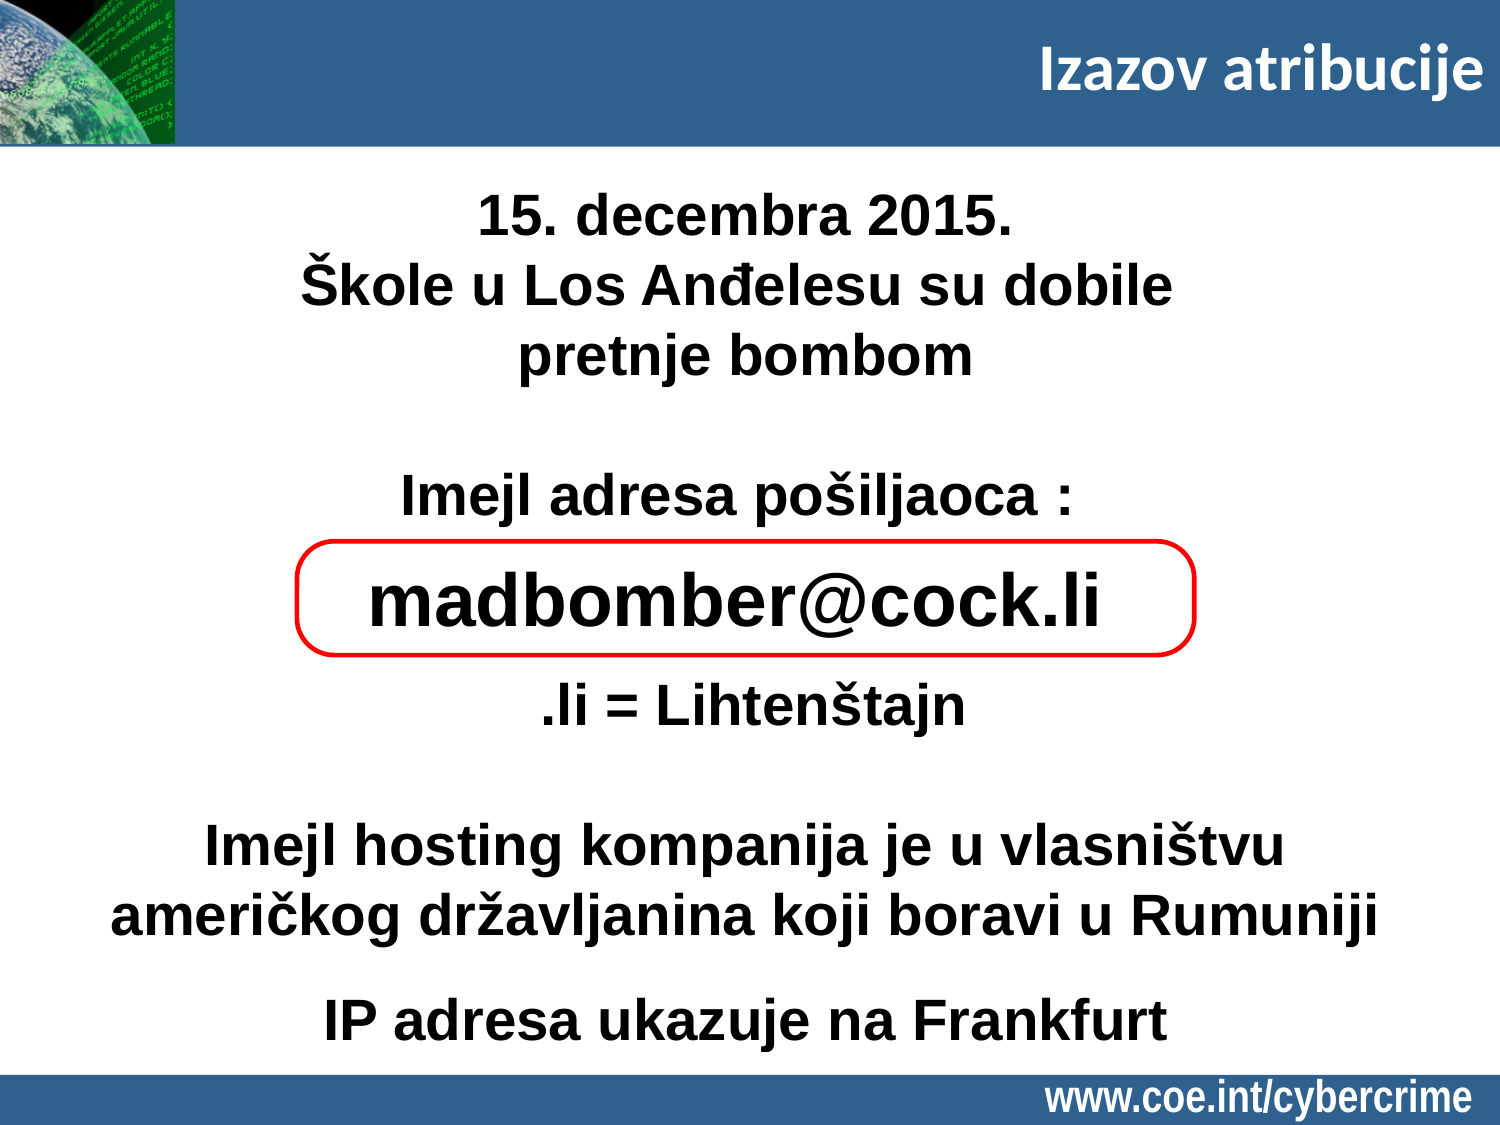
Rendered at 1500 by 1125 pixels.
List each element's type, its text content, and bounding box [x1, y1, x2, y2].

picture [0, 0, 175, 144]
text_box Izazov atribucije [177, 0, 1500, 149]
text_box 15. decembra 2015. Škole u Los Anđelesu su dobile pretnje bombom Imejl adresa pošiljaoca : madbomber@cock.li .li = Lihtenštajn Imejl hosting kompanija je u vlasništvu američkog državljanina koji boravi u Rumuniji IP adresa ukazuje na Frankfurt [72, 175, 1420, 1073]
text_box [0, 1073, 1030, 1125]
text_box www.coe.int/cybercrime [1030, 1059, 1500, 1125]
text_box [296, 541, 1195, 656]
